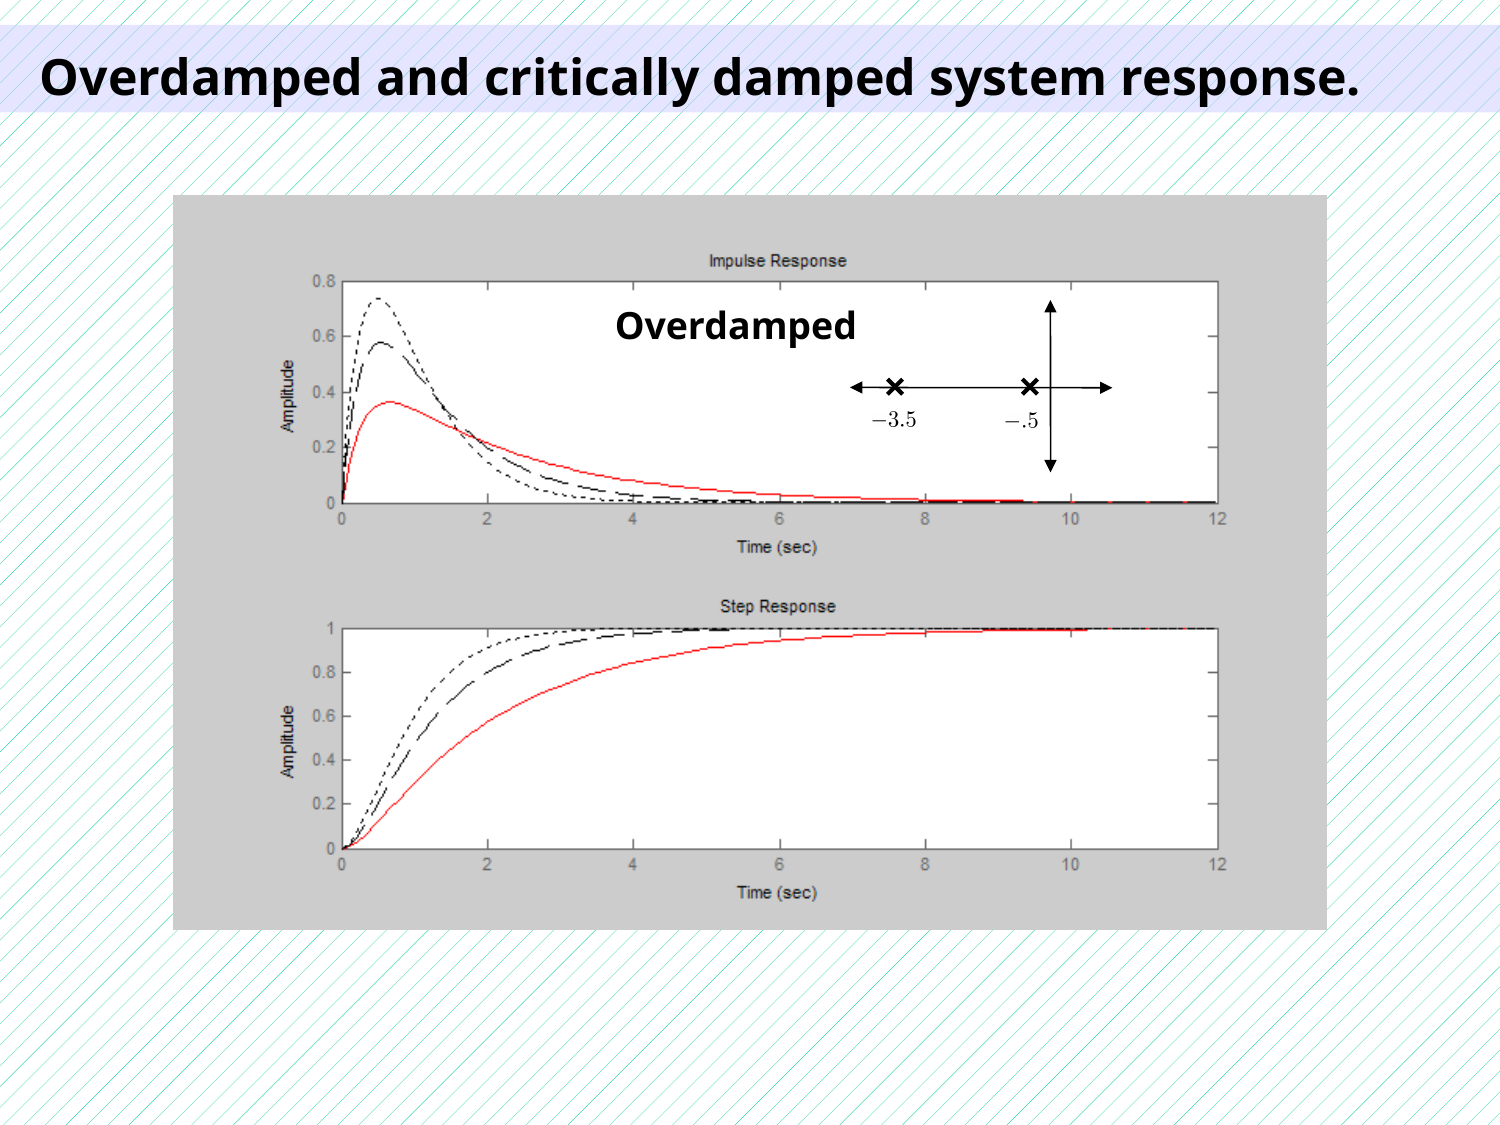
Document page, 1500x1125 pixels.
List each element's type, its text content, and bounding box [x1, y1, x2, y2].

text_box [1022, 378, 1038, 395]
picture [173, 195, 1327, 930]
title Overdamped and critically damped system response. [24, 24, 1476, 126]
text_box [887, 378, 903, 395]
